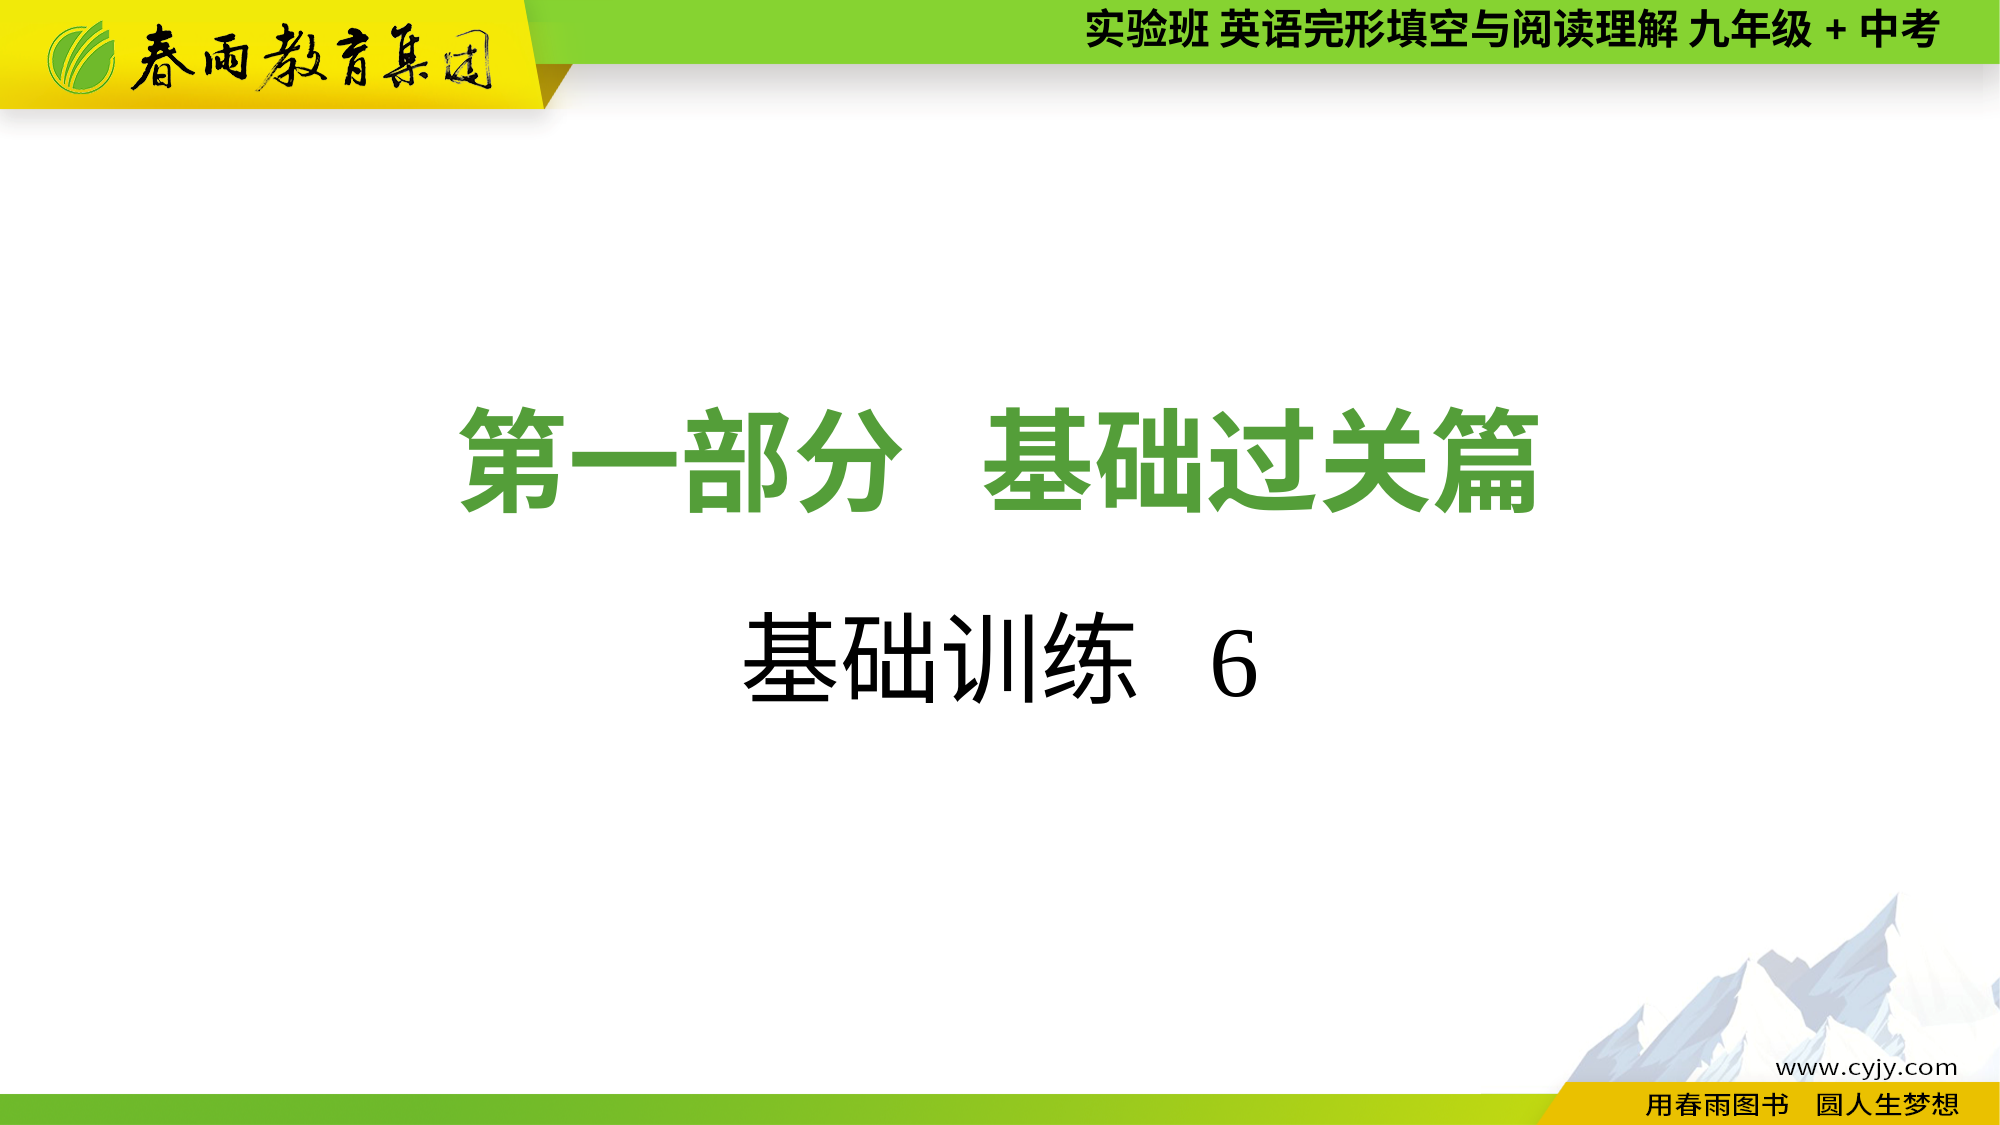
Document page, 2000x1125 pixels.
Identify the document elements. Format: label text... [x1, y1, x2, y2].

text_box 基础训练 6 [54, 528, 1946, 724]
text_box 第一部分 基础过关篇 [54, 316, 1946, 528]
picture [0, 0, 2000, 1125]
